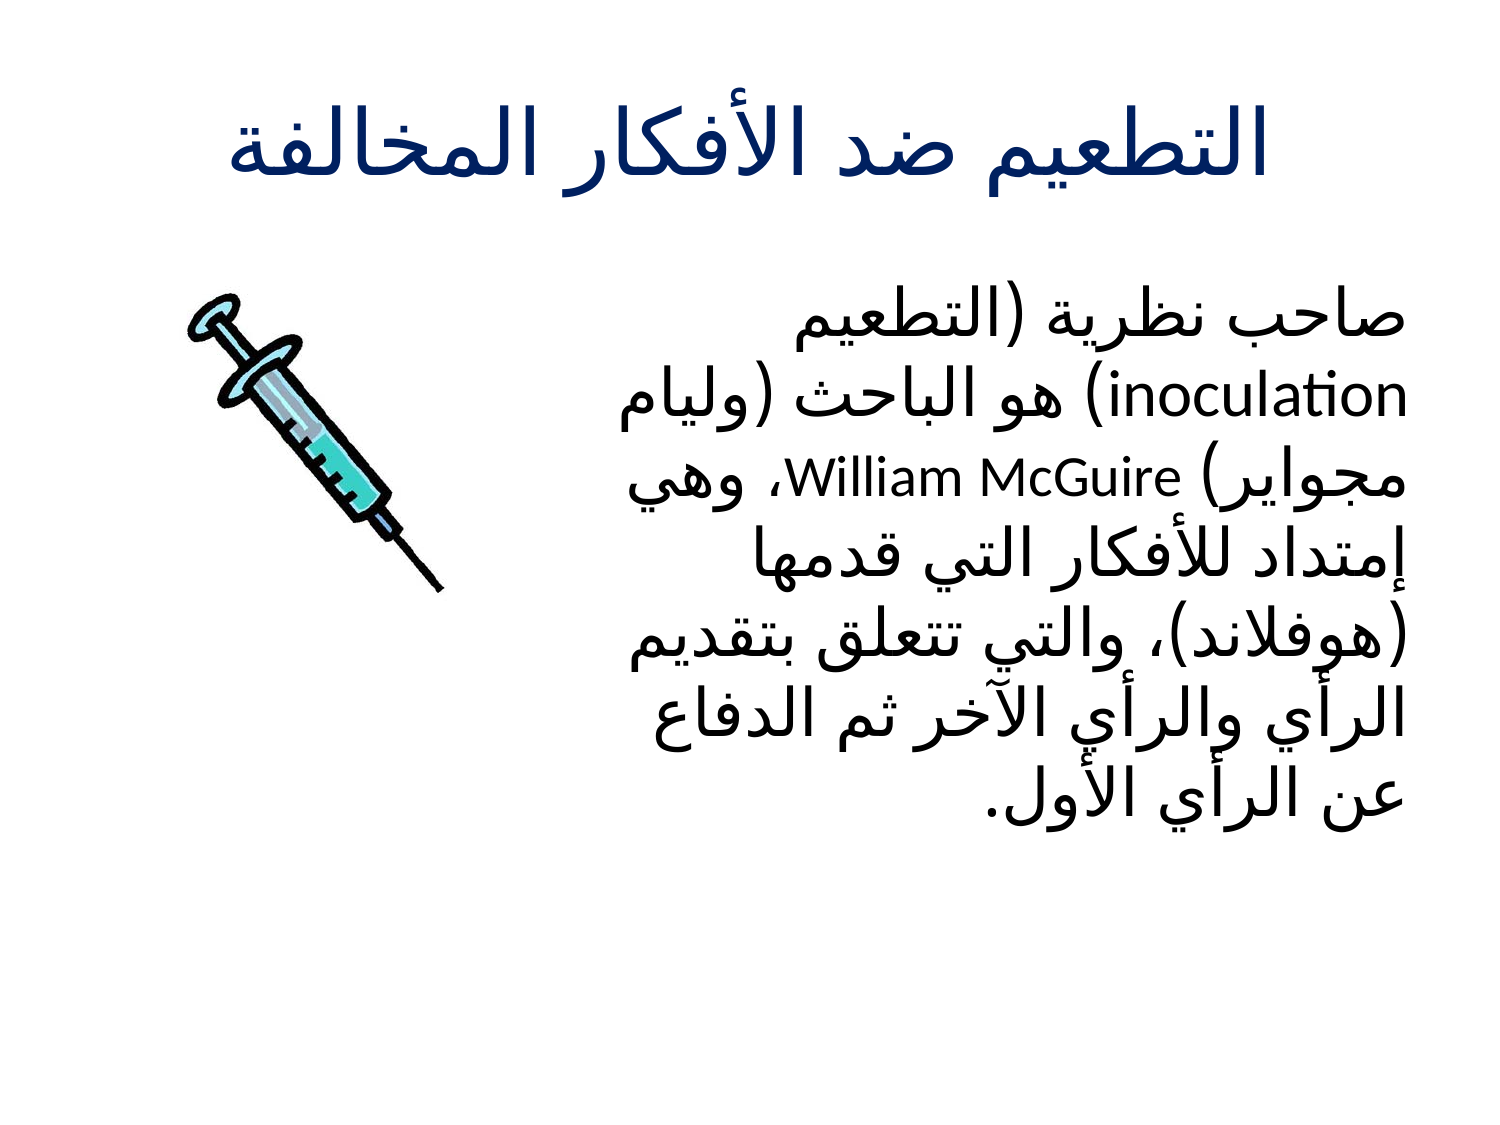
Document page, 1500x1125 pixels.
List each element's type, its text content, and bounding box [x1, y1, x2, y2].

list صاحب نظرية (التطعيم inoculation) هو الباحث (وليام مجواير) William McGuire، وهي إمتداد للأفكار التي قدمها (هوفلاند)، والتي تتعلق بتقديم الرأي والرأي الآخر ثم الدفاع عن الرأي الأول. [537, 262, 1425, 1005]
picture [170, 278, 459, 610]
title التطعيم ضد الأفكار المخالفة [75, 45, 1425, 233]
